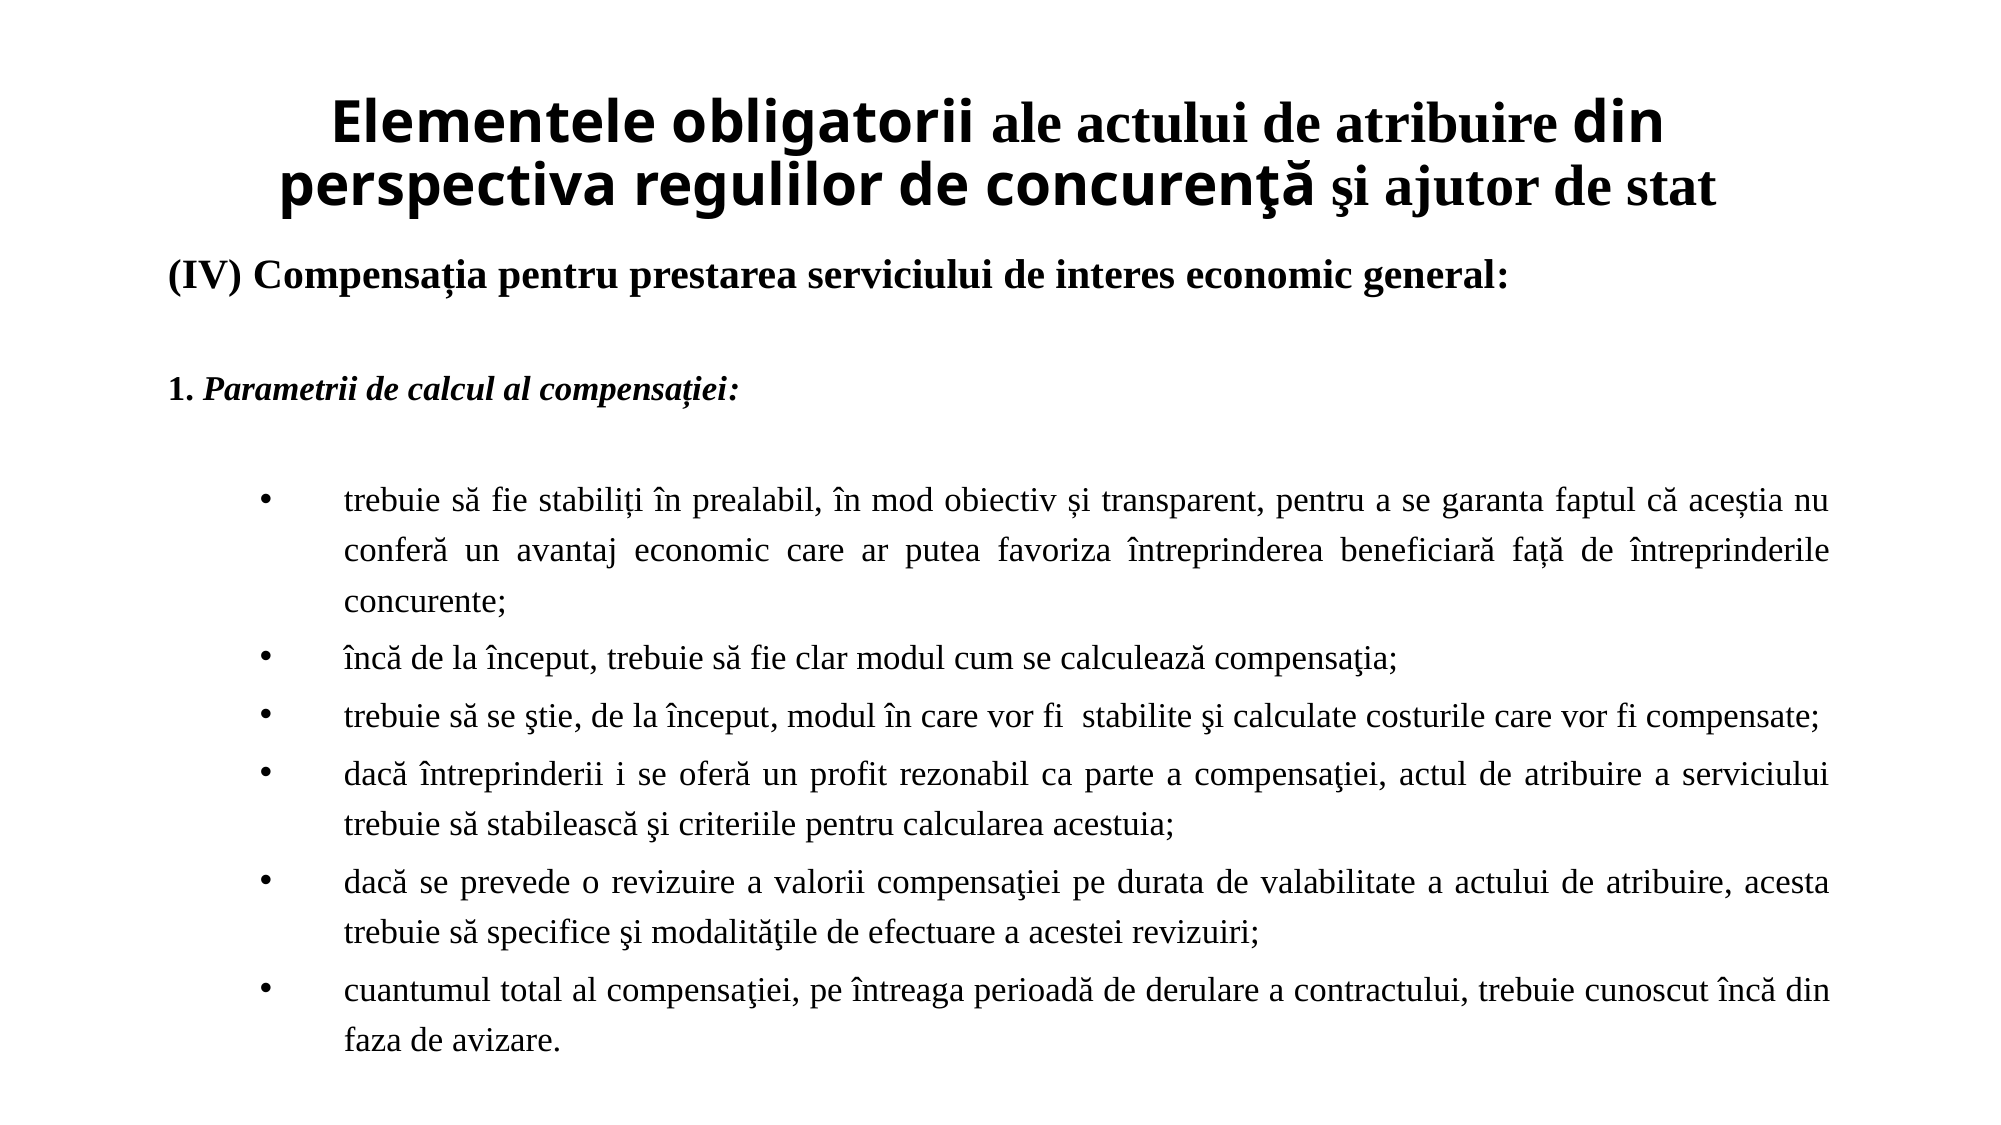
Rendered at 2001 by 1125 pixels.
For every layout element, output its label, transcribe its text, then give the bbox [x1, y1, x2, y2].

subtitle 1. Parametrii de calcul al compensației: trebuie să fie stabiliți în prealabil, în mod obiectiv și transparent, pentru a se garanta faptul că aceștia nu conferă un avantaj economic care ar putea favoriza întreprinderea beneficiară față de întreprinderile concurente; încă de la început, trebuie să fie clar modul cum se calculează compensaţia; trebuie să se ştie, de la început, modul în care vor fi stabilite şi calculate costurile care vor fi compensate; dacă întreprinderii i se oferă un profit rezonabil ca parte a compensaţiei, actul de atribuire a serviciului trebuie să stabilească şi criteriile pentru calcularea acestuia; dacă se prevede o revizuire a valorii compensaţiei pe durata de valabilitate a actului de atribuire, acesta trebuie să specifice şi modalităţile de efectuare a acestei revizuiri; cuantumul total al compensaţiei, pe întreaga perioadă de derulare a contractului, trebuie cunoscut încă din faza de avizare. [152, 305, 1848, 1107]
text_box Elementele obligatorii ale actului de atribuire din perspectiva regulilor de concurenţă şi ajutor de stat [152, 71, 1843, 239]
title (IV) Compensația pentru prestarea serviciului de interes economic general: [152, 216, 1848, 305]
